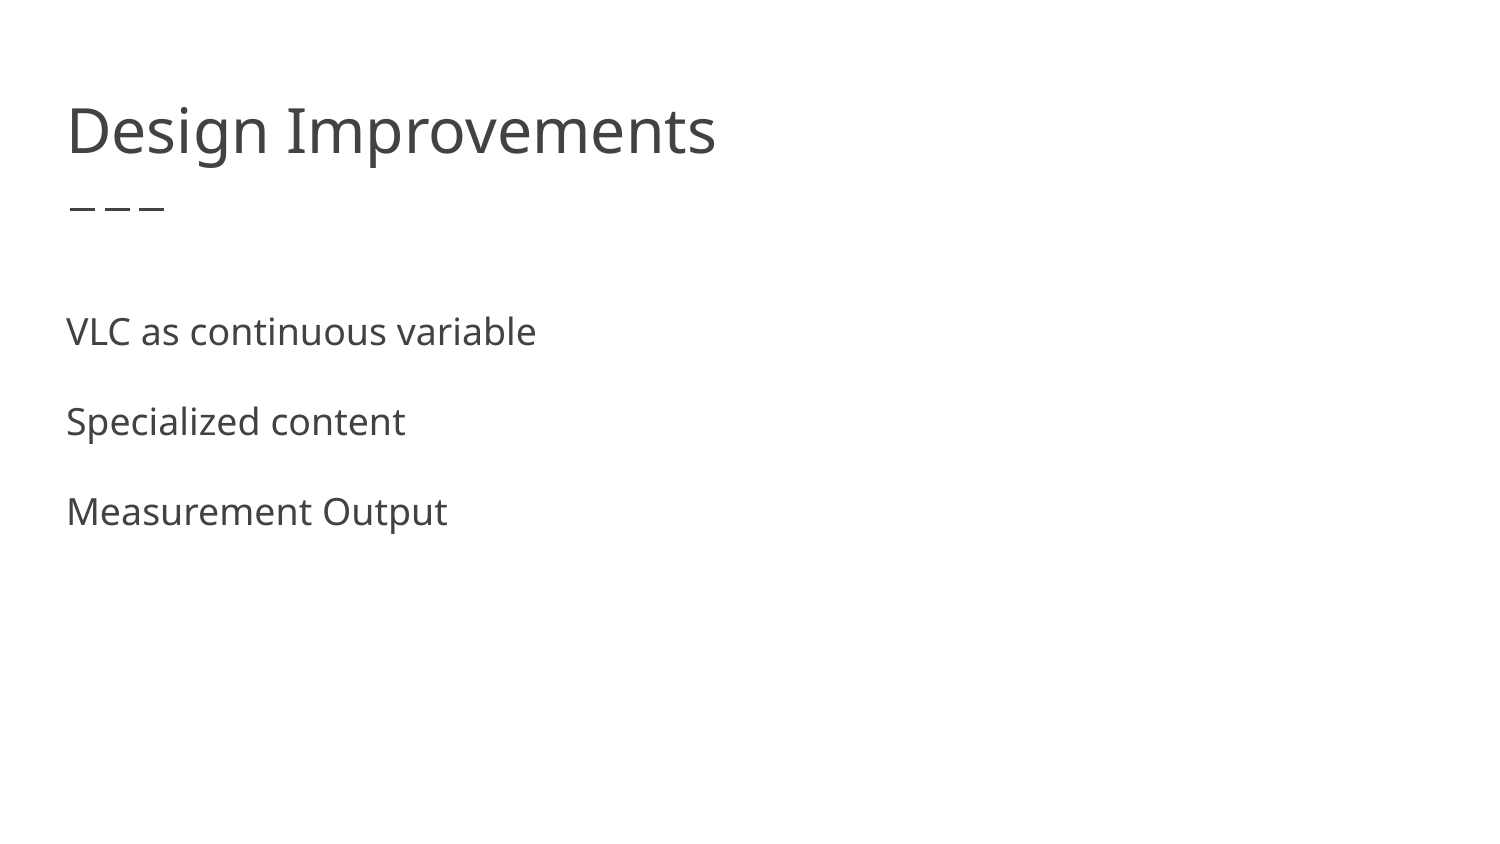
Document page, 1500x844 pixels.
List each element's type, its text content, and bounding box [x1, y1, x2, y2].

title Design Improvements [51, 61, 1449, 182]
list VLC as continuous variable Specialized content Measurement Output [51, 293, 1449, 798]
